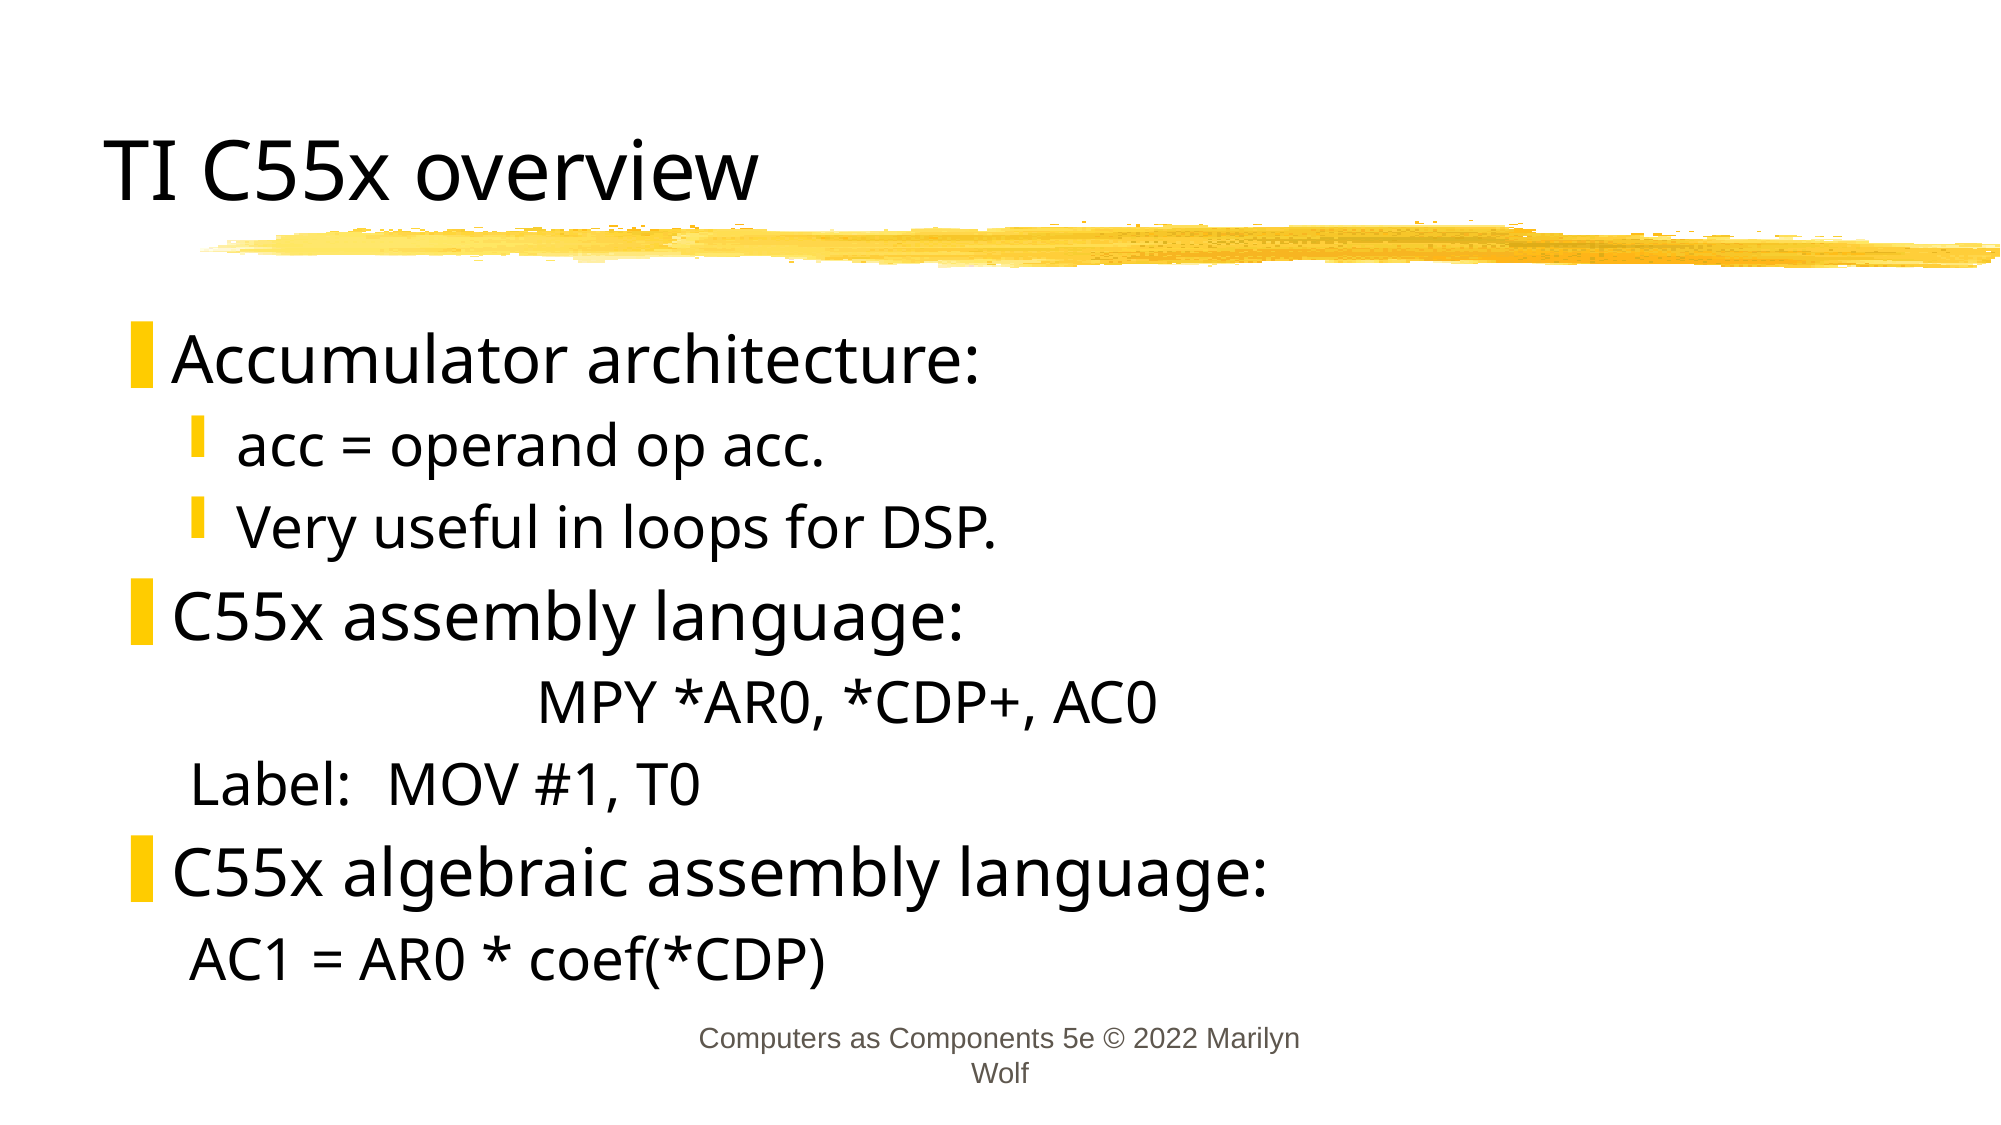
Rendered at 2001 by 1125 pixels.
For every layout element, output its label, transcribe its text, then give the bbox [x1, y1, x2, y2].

picture [200, 215, 2000, 279]
title TI C55x overview [88, 37, 1790, 226]
footer Computers as Components 5e © 2022 Marilyn Wolf [683, 1021, 1317, 1098]
list Accumulator architecture: acc = operand op acc. Very useful in loops for DSP. C55x assembly language: MPY *AR0, *CDP+, AC0 Label: MOV #1, T0 C55x algebraic assembly language: AC1 = AR0 * coef(*CDP) [99, 309, 1890, 994]
